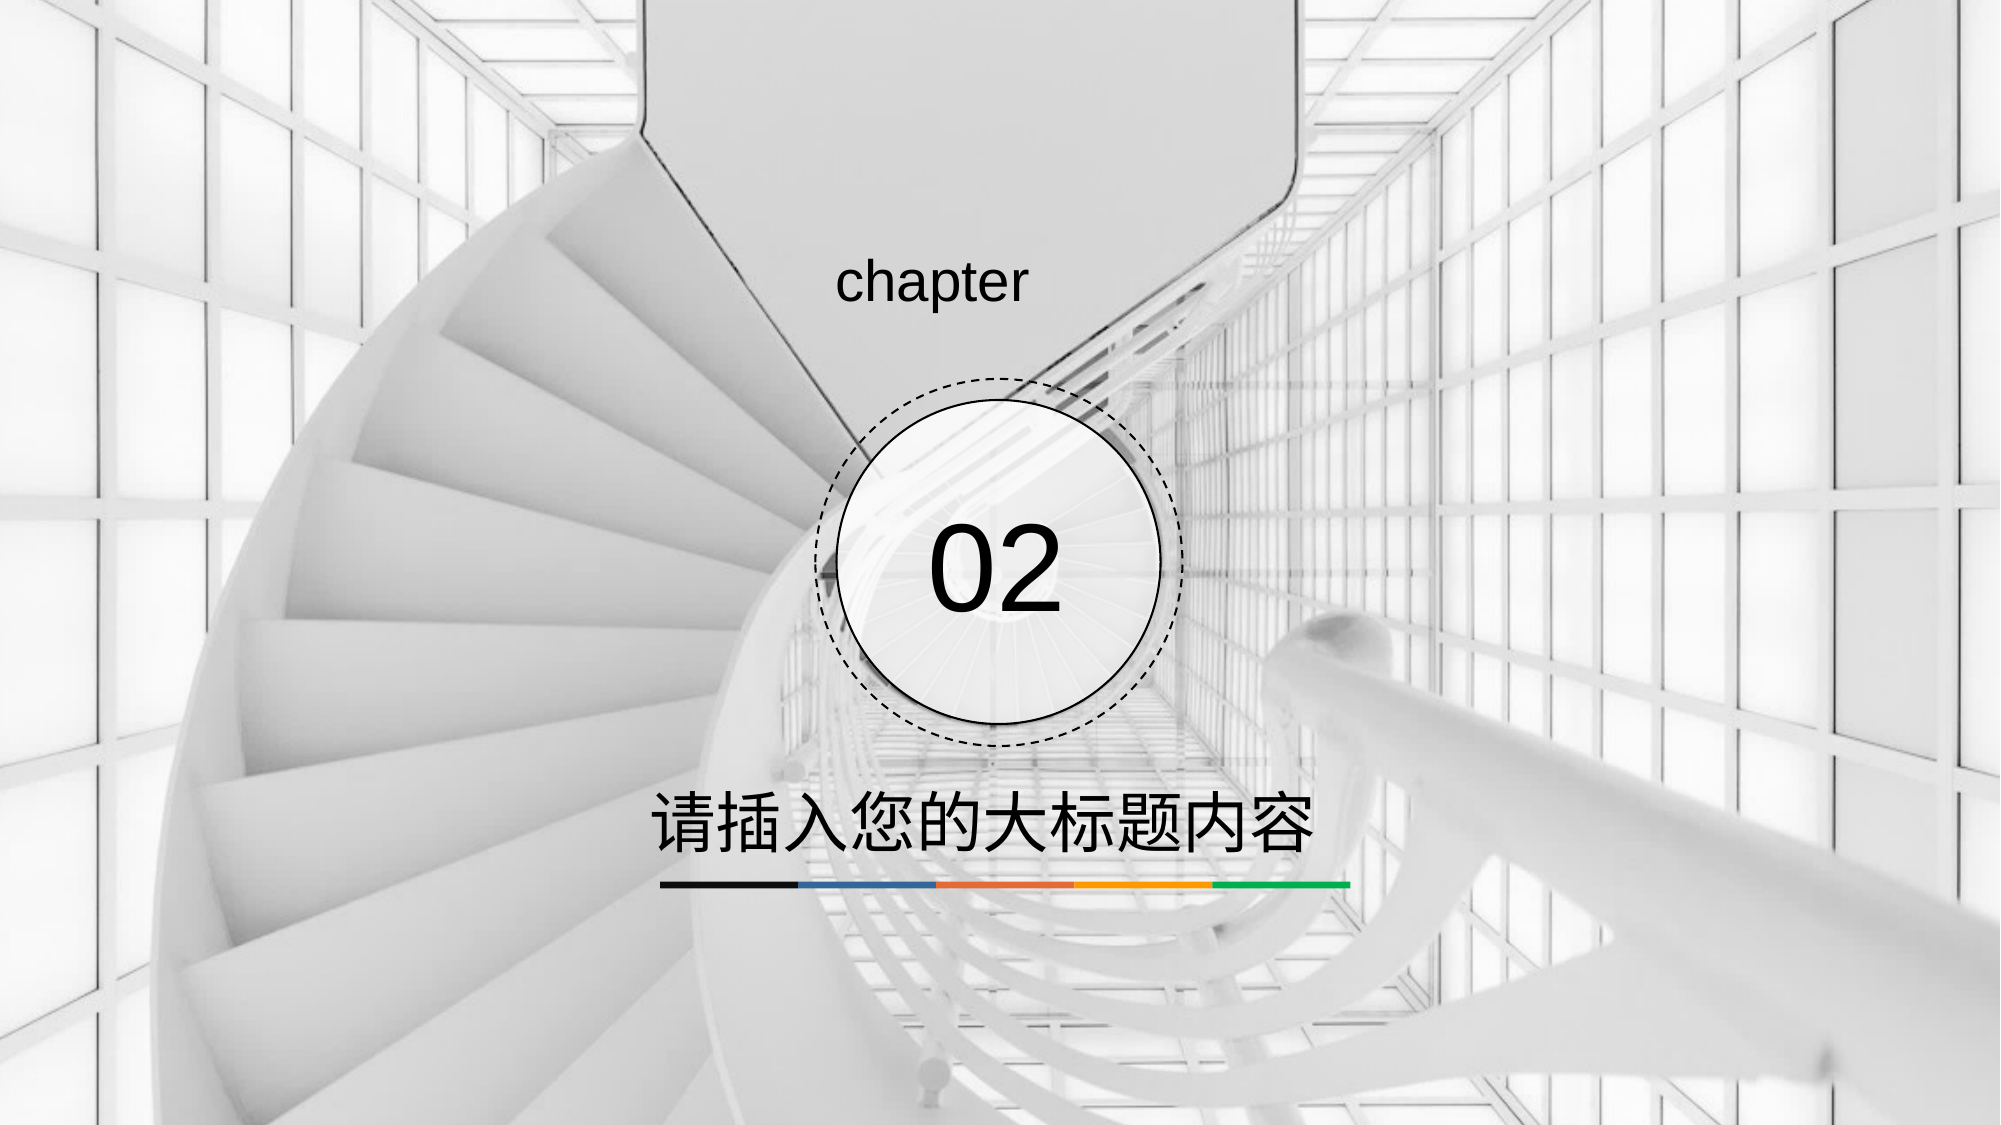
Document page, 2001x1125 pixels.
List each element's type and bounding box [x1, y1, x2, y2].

picture [0, 0, 2000, 1125]
text_box [634, 782, 1360, 896]
